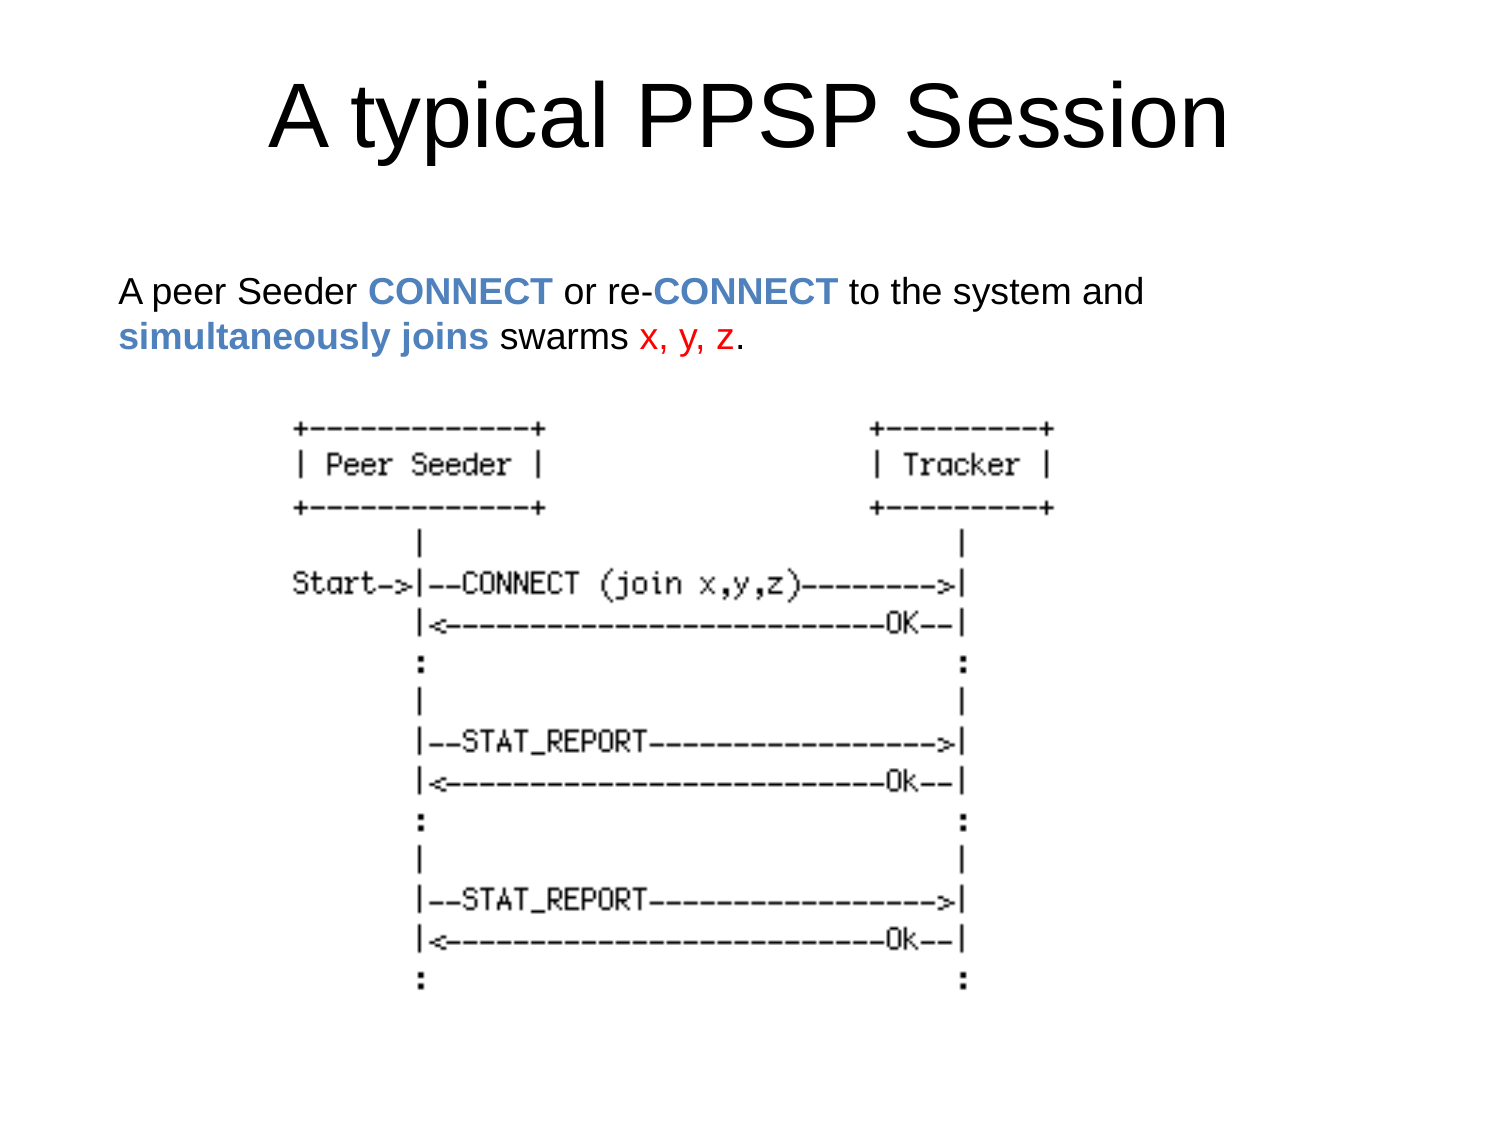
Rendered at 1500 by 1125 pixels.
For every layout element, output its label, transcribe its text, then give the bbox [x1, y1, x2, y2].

text_box A peer Seeder CONNECT or re-CONNECT to the system and simultaneously joins swarms x, y, z. [103, 259, 1389, 365]
title A typical PPSP Session [75, 16, 1425, 205]
picture [241, 400, 1128, 1024]
